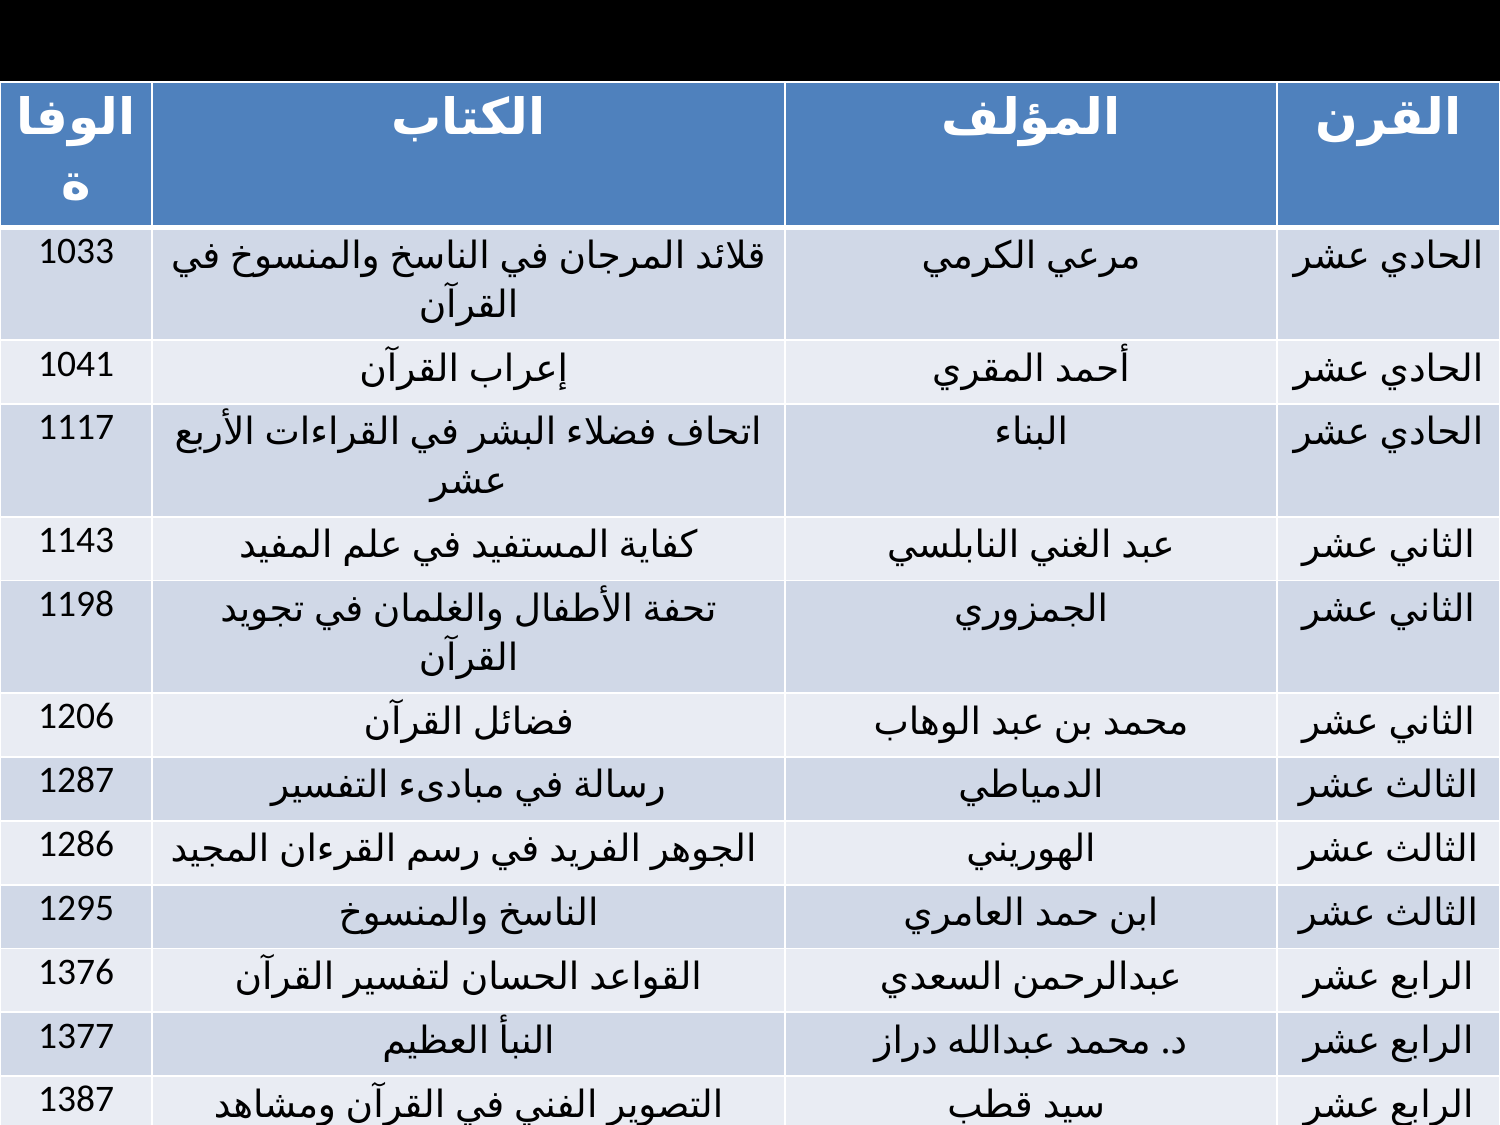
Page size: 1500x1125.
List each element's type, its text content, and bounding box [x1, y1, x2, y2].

table_cell الجوهر الفريد في رسم القرءان المجيد [153, 822, 784, 884]
table_cell القواعد الحسان لتفسير القرآن [153, 949, 784, 1011]
table_cell 1033 [1, 230, 151, 339]
table_cell كفاية المستفيد في علم المفيد [153, 518, 784, 580]
table_header المؤلف [786, 83, 1276, 225]
table_cell الثاني عشر [1278, 581, 1499, 692]
table_cell رسالة في مبادىء التفسير [153, 758, 784, 820]
table_cell 1295 [1, 886, 151, 948]
table_cell 1198 [1, 581, 151, 692]
table_cell الناسخ والمنسوخ [153, 886, 784, 948]
table_cell 1376 [1, 949, 151, 1011]
table_cell 1206 [1, 694, 151, 756]
table_cell الهوريني [786, 822, 1276, 884]
table_cell الثاني عشر [1278, 694, 1499, 756]
table_cell سيد قطب [786, 1077, 1276, 1125]
table_cell مرعي الكرمي [786, 230, 1276, 339]
table_cell 1287 [1, 758, 151, 820]
table_cell الحادي عشر [1278, 230, 1499, 339]
table_cell عبد الغني النابلسي [786, 518, 1276, 580]
table_cell الدمياطي [786, 758, 1276, 820]
table_cell 1041 [1, 341, 151, 403]
table_cell الجمزوري [786, 581, 1276, 692]
table_cell عبدالرحمن السعدي [786, 949, 1276, 1011]
table_cell أحمد المقري [786, 341, 1276, 403]
table_cell 1377 [1, 1013, 151, 1075]
table_cell النبأ العظيم [153, 1013, 784, 1075]
table_cell التصوير الفني في القرآن ومشاهد القيامة في القرآن [153, 1077, 784, 1125]
table_cell إعراب القرآن [153, 341, 784, 403]
table_cell محمد بن عبد الوهاب [786, 694, 1276, 756]
table_cell 1387 [1, 1077, 151, 1125]
table_cell الرابع عشر [1278, 949, 1499, 1011]
table_cell الثالث عشر [1278, 758, 1499, 820]
table_cell البناء [786, 405, 1276, 516]
table_cell تحفة الأطفال والغلمان في تجويد القرآن [153, 581, 784, 692]
table_cell فضائل القرآن [153, 694, 784, 756]
table_cell قلائد المرجان في الناسخ والمنسوخ في القرآن [153, 230, 784, 339]
table_cell 1143 [1, 518, 151, 580]
table_cell 1286 [1, 822, 151, 884]
table_cell الحادي عشر [1278, 341, 1499, 403]
table_cell الثاني عشر [1278, 518, 1499, 580]
table_cell د. محمد عبدالله دراز [786, 1013, 1276, 1075]
table_cell الرابع عشر [1278, 1077, 1499, 1125]
table_cell 1117 [1, 405, 151, 516]
table_cell اتحاف فضلاء البشر في القراءات الأربع عشر [153, 405, 784, 516]
table_cell الحادي عشر [1278, 405, 1499, 516]
table_header الكتاب [153, 83, 784, 225]
table_cell الثالث عشر [1278, 886, 1499, 948]
table_cell الثالث عشر [1278, 822, 1499, 884]
table_header الوفاة [1, 83, 151, 225]
table_cell ابن حمد العامري [786, 886, 1276, 948]
table_header القرن [1278, 83, 1499, 225]
table_cell الرابع عشر [1278, 1013, 1499, 1075]
